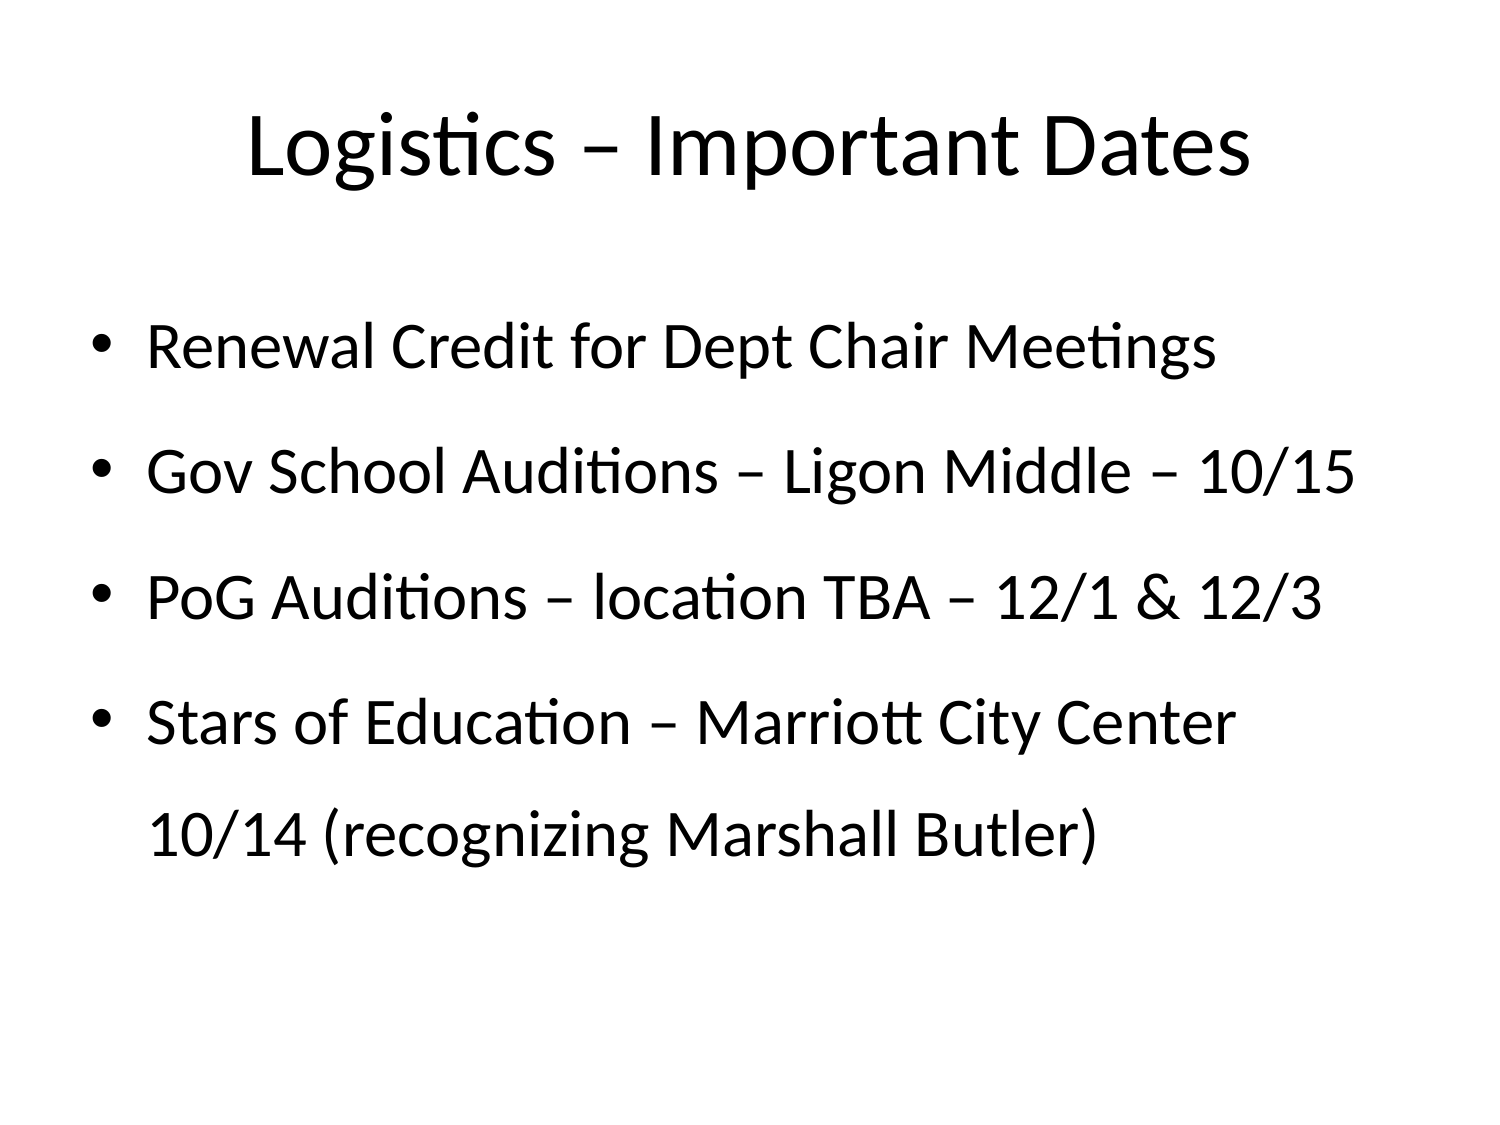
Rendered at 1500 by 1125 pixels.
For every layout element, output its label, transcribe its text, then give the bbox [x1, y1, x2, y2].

title Logistics – Important Dates [75, 45, 1425, 233]
list Renewal Credit for Dept Chair Meetings Gov School Auditions – Ligon Middle – 10/15 PoG Auditions – location TBA – 12/1 & 12/3 Stars of Education – Marriott City Center 10/14 (recognizing Marshall Butler) [75, 262, 1425, 1005]
